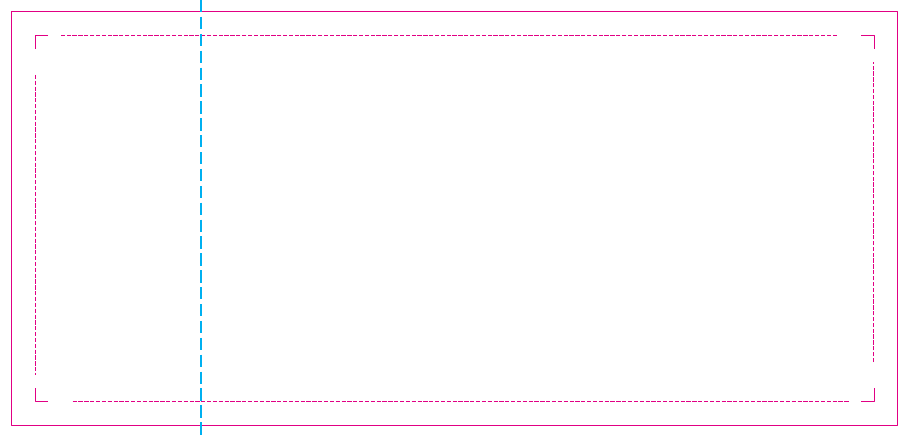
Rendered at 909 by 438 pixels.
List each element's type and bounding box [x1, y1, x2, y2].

text_box [206, 11, 898, 426]
text_box [11, 11, 196, 426]
